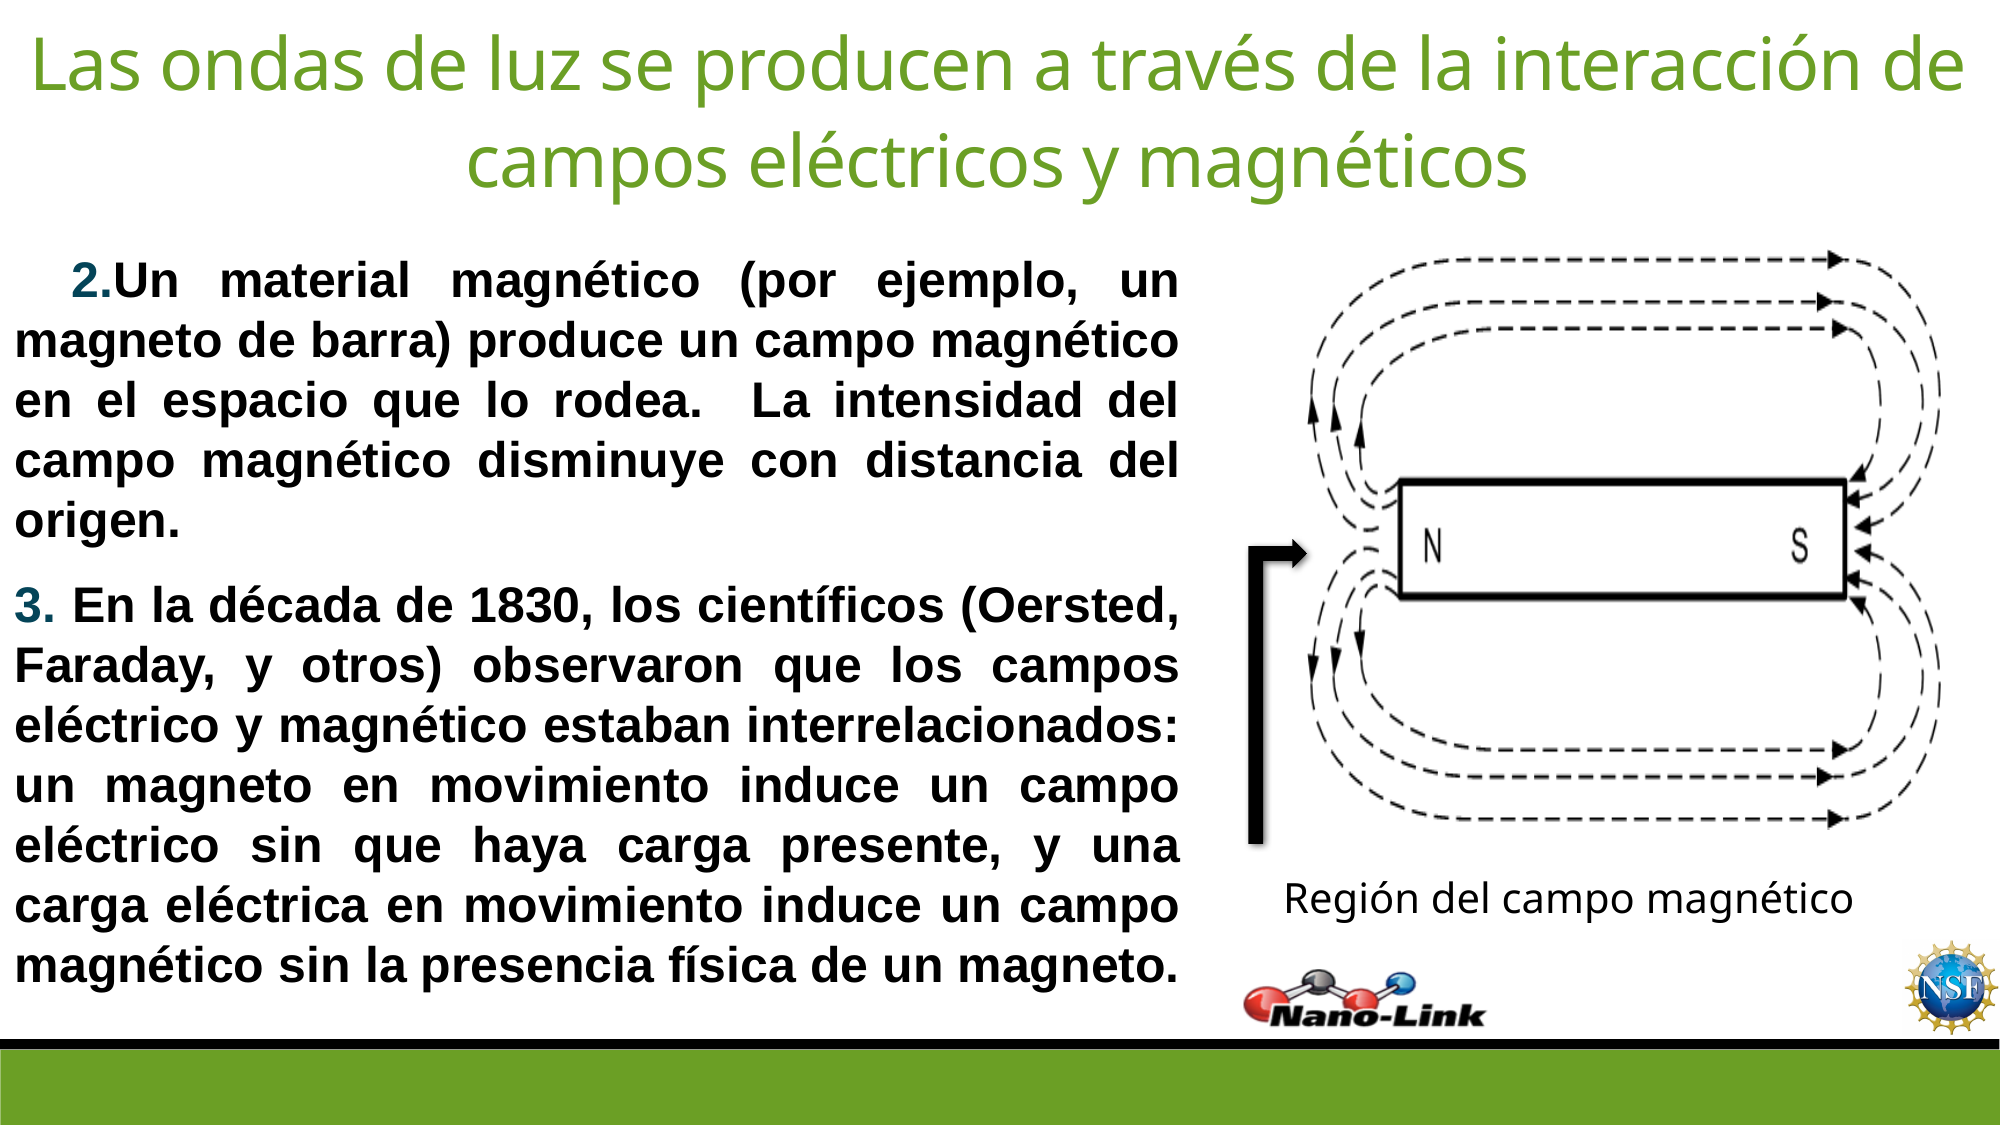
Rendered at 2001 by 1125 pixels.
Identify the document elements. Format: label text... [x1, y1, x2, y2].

text_box Un material magnético (por ejemplo, un magneto de barra) produce un campo magnético en el espacio que lo rodea. La intensidad del campo magnético disminuye con distancia del origen. 3. En la década de 1830, los científicos (Oersted, Faraday, y otros) observaron que los campos eléctrico y magnético estaban interrelacionados: un magneto en movimiento induce un campo eléctrico sin que haya carga presente, y una carga eléctrica en movimiento induce un campo magnético sin la presencia física de un magneto. [0, 239, 1196, 1000]
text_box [1211, 249, 1941, 931]
text_box [362, 1024, 675, 1100]
text_box Las ondas de luz se producen a través de la interacción de campos eléctricos y magnéticos [0, 0, 1998, 210]
picture [1236, 961, 1501, 1038]
text_box [762, 1024, 1238, 1100]
picture [1901, 939, 2000, 1037]
